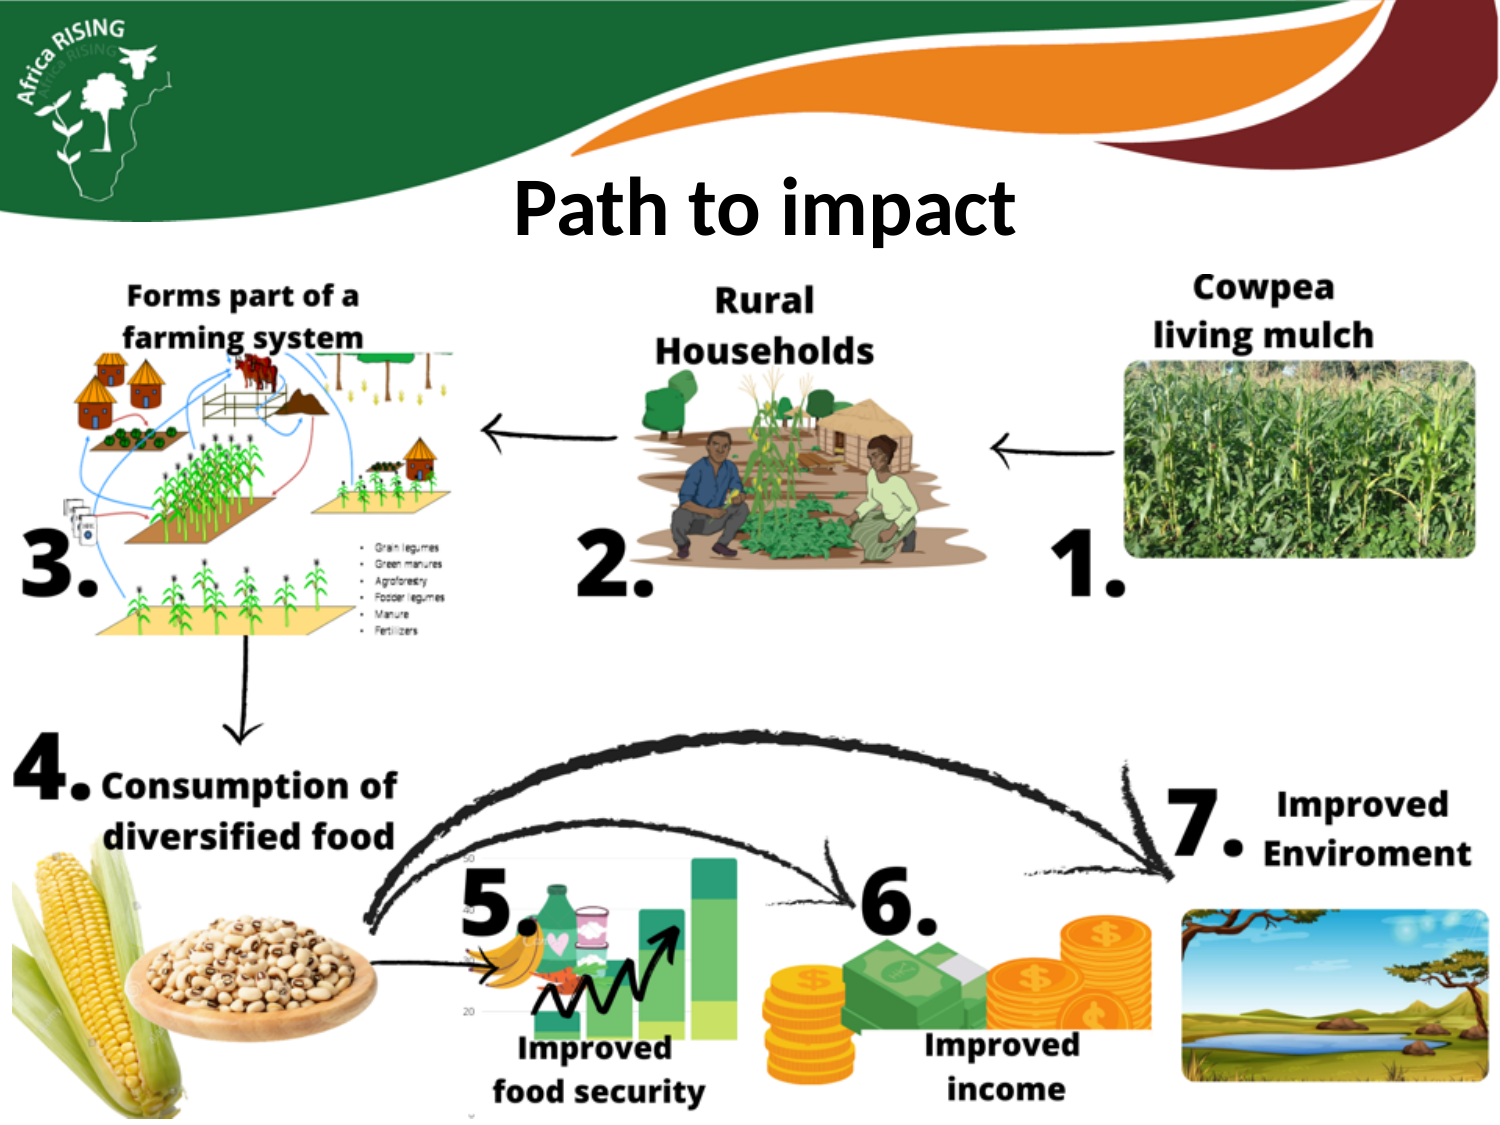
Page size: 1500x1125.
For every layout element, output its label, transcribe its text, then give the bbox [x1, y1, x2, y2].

picture [12, 274, 1500, 1119]
picture [0, 0, 1499, 222]
title Path to impact [50, 133, 1500, 272]
